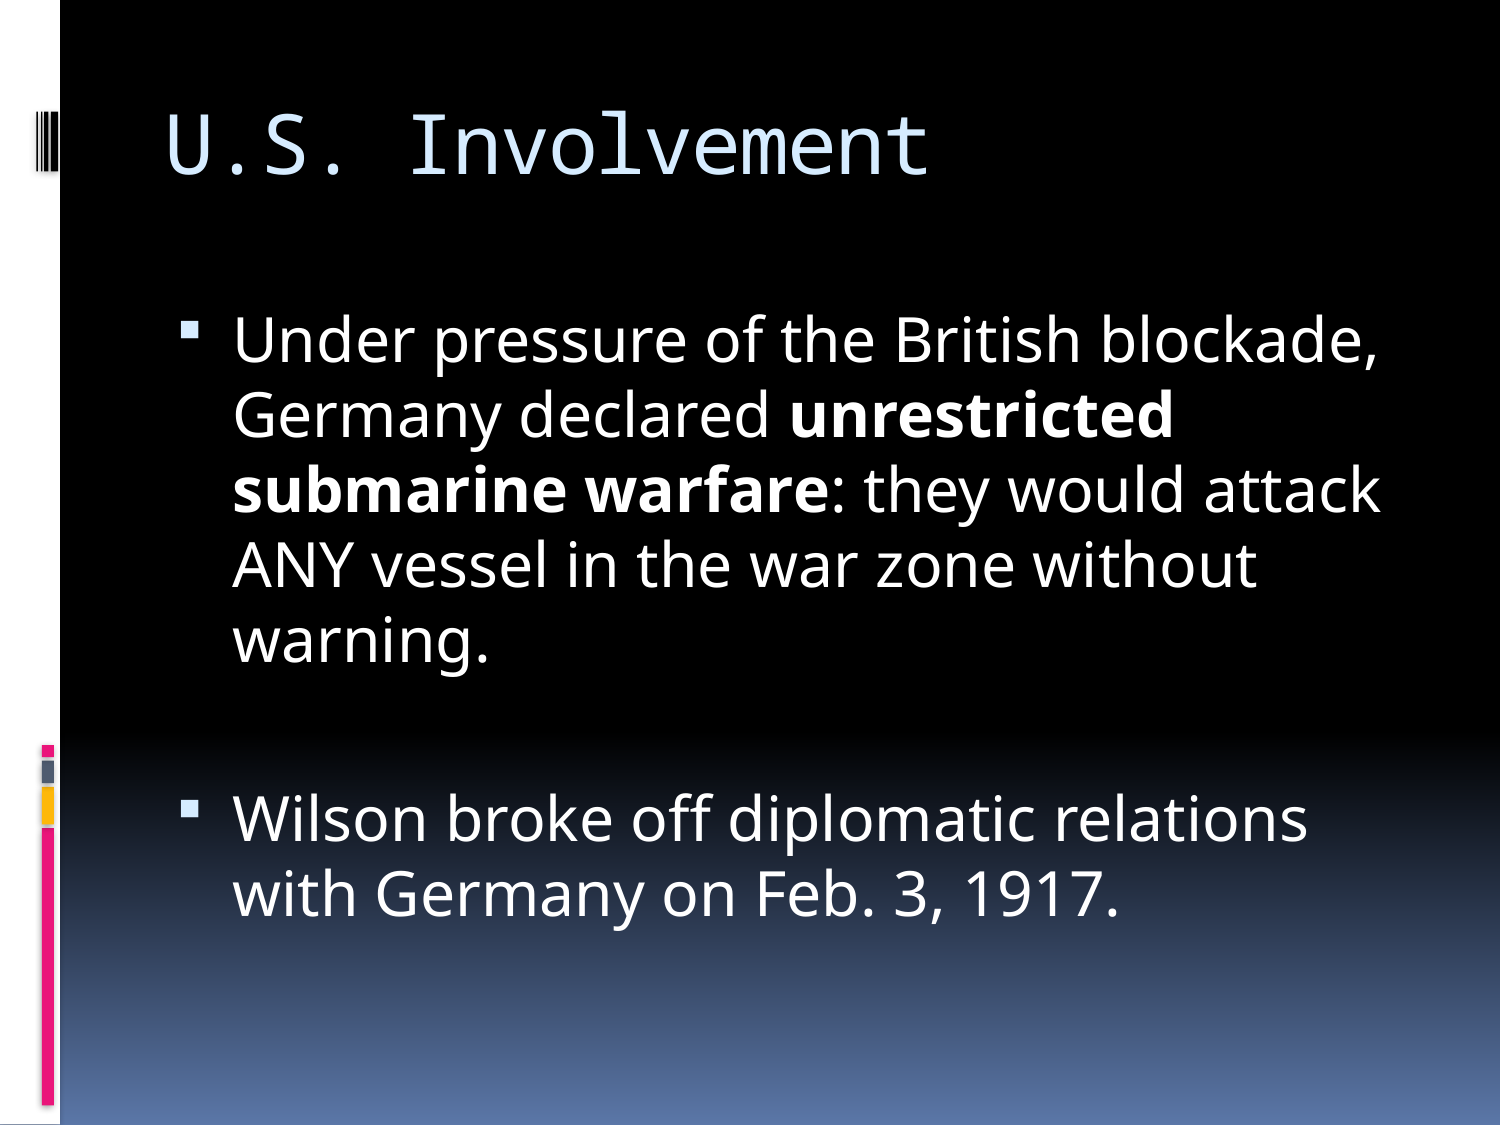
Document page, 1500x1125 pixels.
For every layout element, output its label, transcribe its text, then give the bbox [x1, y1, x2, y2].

title U.S. Involvement [150, 83, 1425, 234]
list Under pressure of the British blockade, Germany declared unrestricted submarine warfare: they would attack ANY vessel in the war zone without warning. Wilson broke off diplomatic relations with Germany on Feb. 3, 1917. [150, 292, 1425, 1043]
